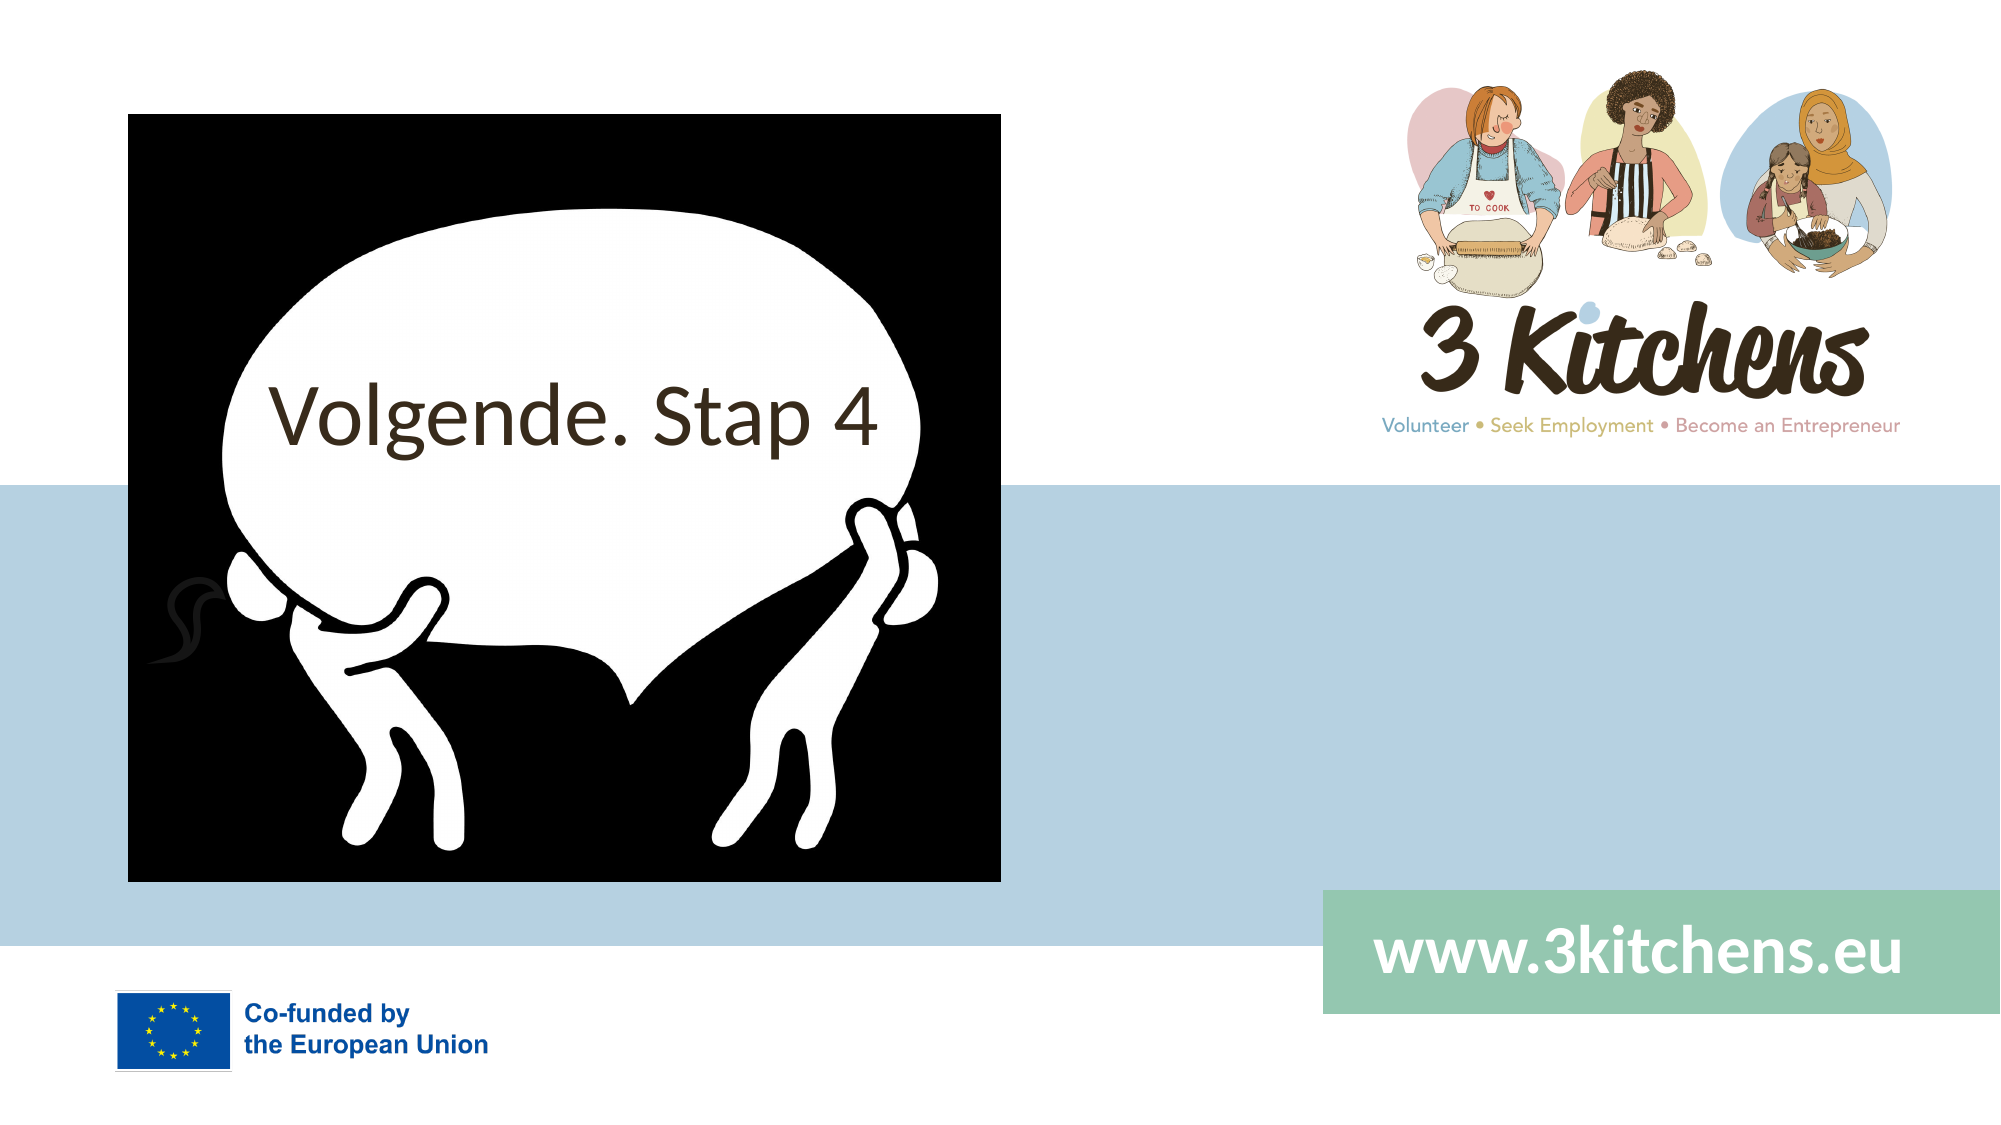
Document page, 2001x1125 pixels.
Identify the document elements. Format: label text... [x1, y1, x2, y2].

text_box [1244, 442, 1769, 563]
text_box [128, 114, 1001, 882]
list www.3kitchens.eu [1323, 891, 1921, 1012]
picture [112, 988, 516, 1074]
picture [1349, 23, 1957, 462]
